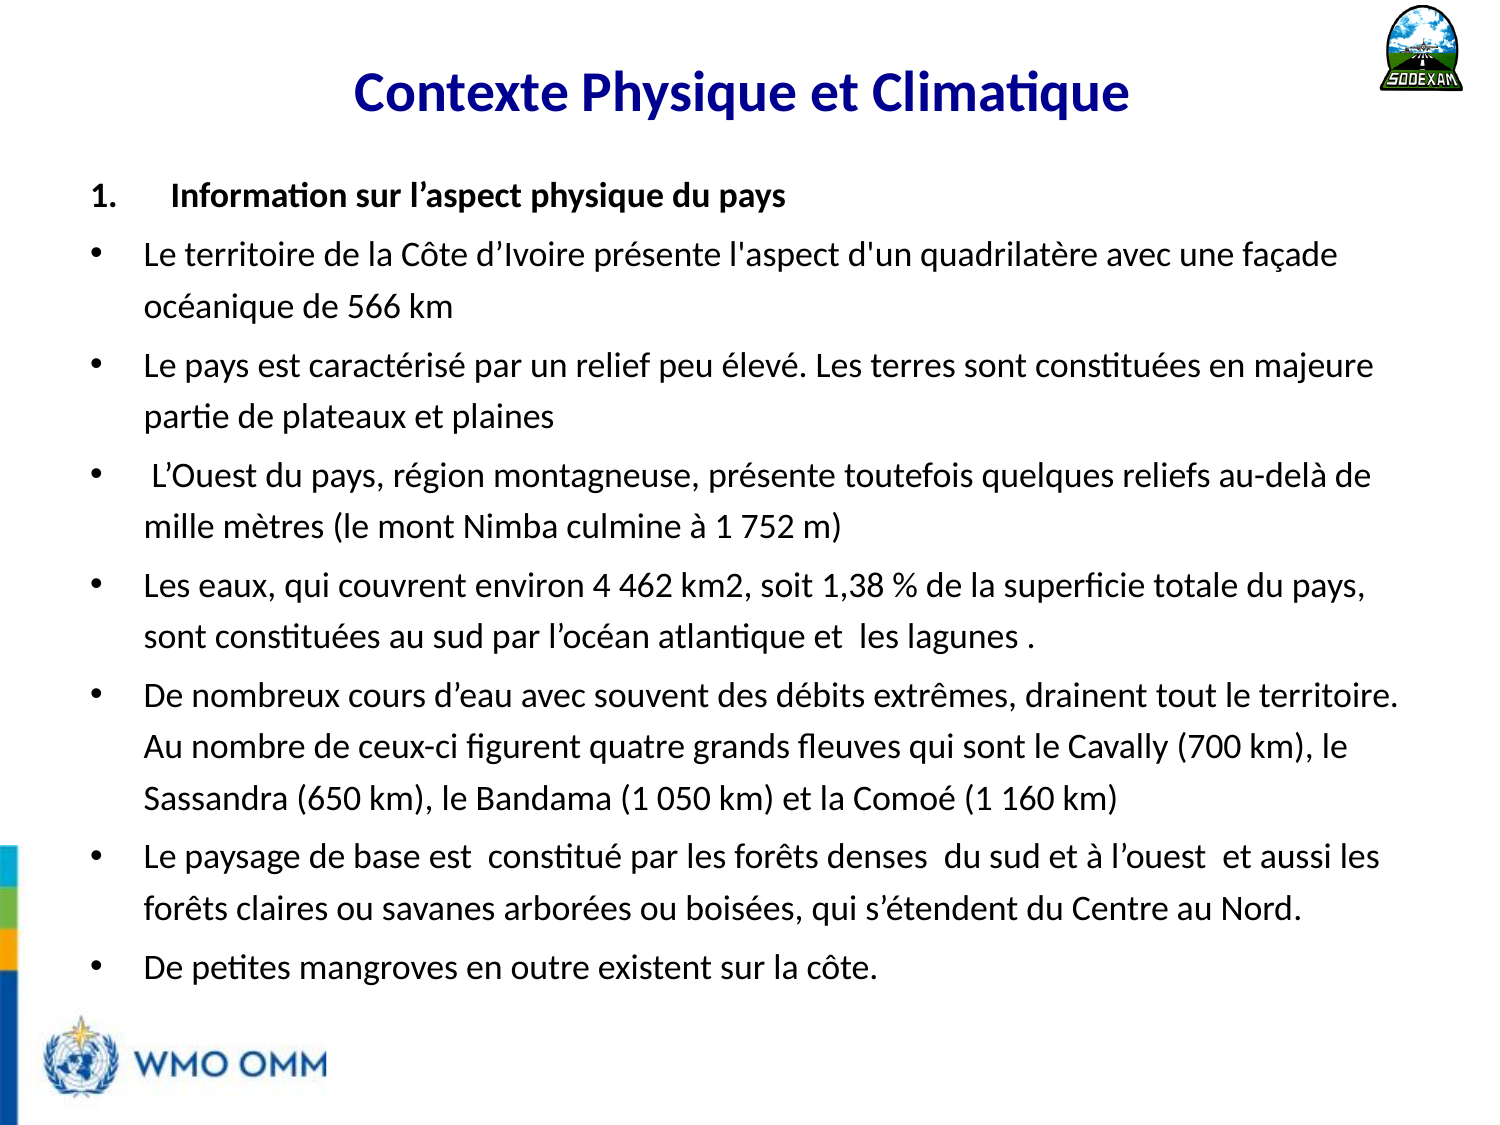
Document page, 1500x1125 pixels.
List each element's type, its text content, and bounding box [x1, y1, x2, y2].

title Contexte Physique et Climatique [75, 45, 1425, 169]
picture [1374, 5, 1476, 96]
picture [0, 845, 327, 1125]
list Information sur l’aspect physique du pays Le territoire de la Côte d’Ivoire présente l'aspect d'un quadrilatère avec une façade océanique de 566 km Le pays est caractérisé par un relief peu élevé. Les terres sont constituées en majeure partie de plateaux et plaines L’Ouest du pays, région montagneuse, présente toutefois quelques reliefs au-delà de mille mètres (le mont Nimba culmine à 1 752 m) Les eaux, qui couvrent environ 4 462 km2, soit 1,38 % de la superficie totale du pays, sont constituées au sud par l’océan atlantique et les lagunes . De nombreux cours d’eau avec souvent des débits extrêmes, drainent tout le territoire. Au nombre de ceux-ci figurent quatre grands fleuves qui sont le Cavally (700 km), le Sassandra (650 km), le Bandama (1 050 km) et la Comoé (1 160 km) Le paysage de base est constitué par les forêts denses du sud et à l’ouest et aussi les forêts claires ou savanes arborées ou boisées, qui s’étendent du Centre au Nord. De petites mangroves en outre existent sur la côte. [75, 169, 1425, 995]
